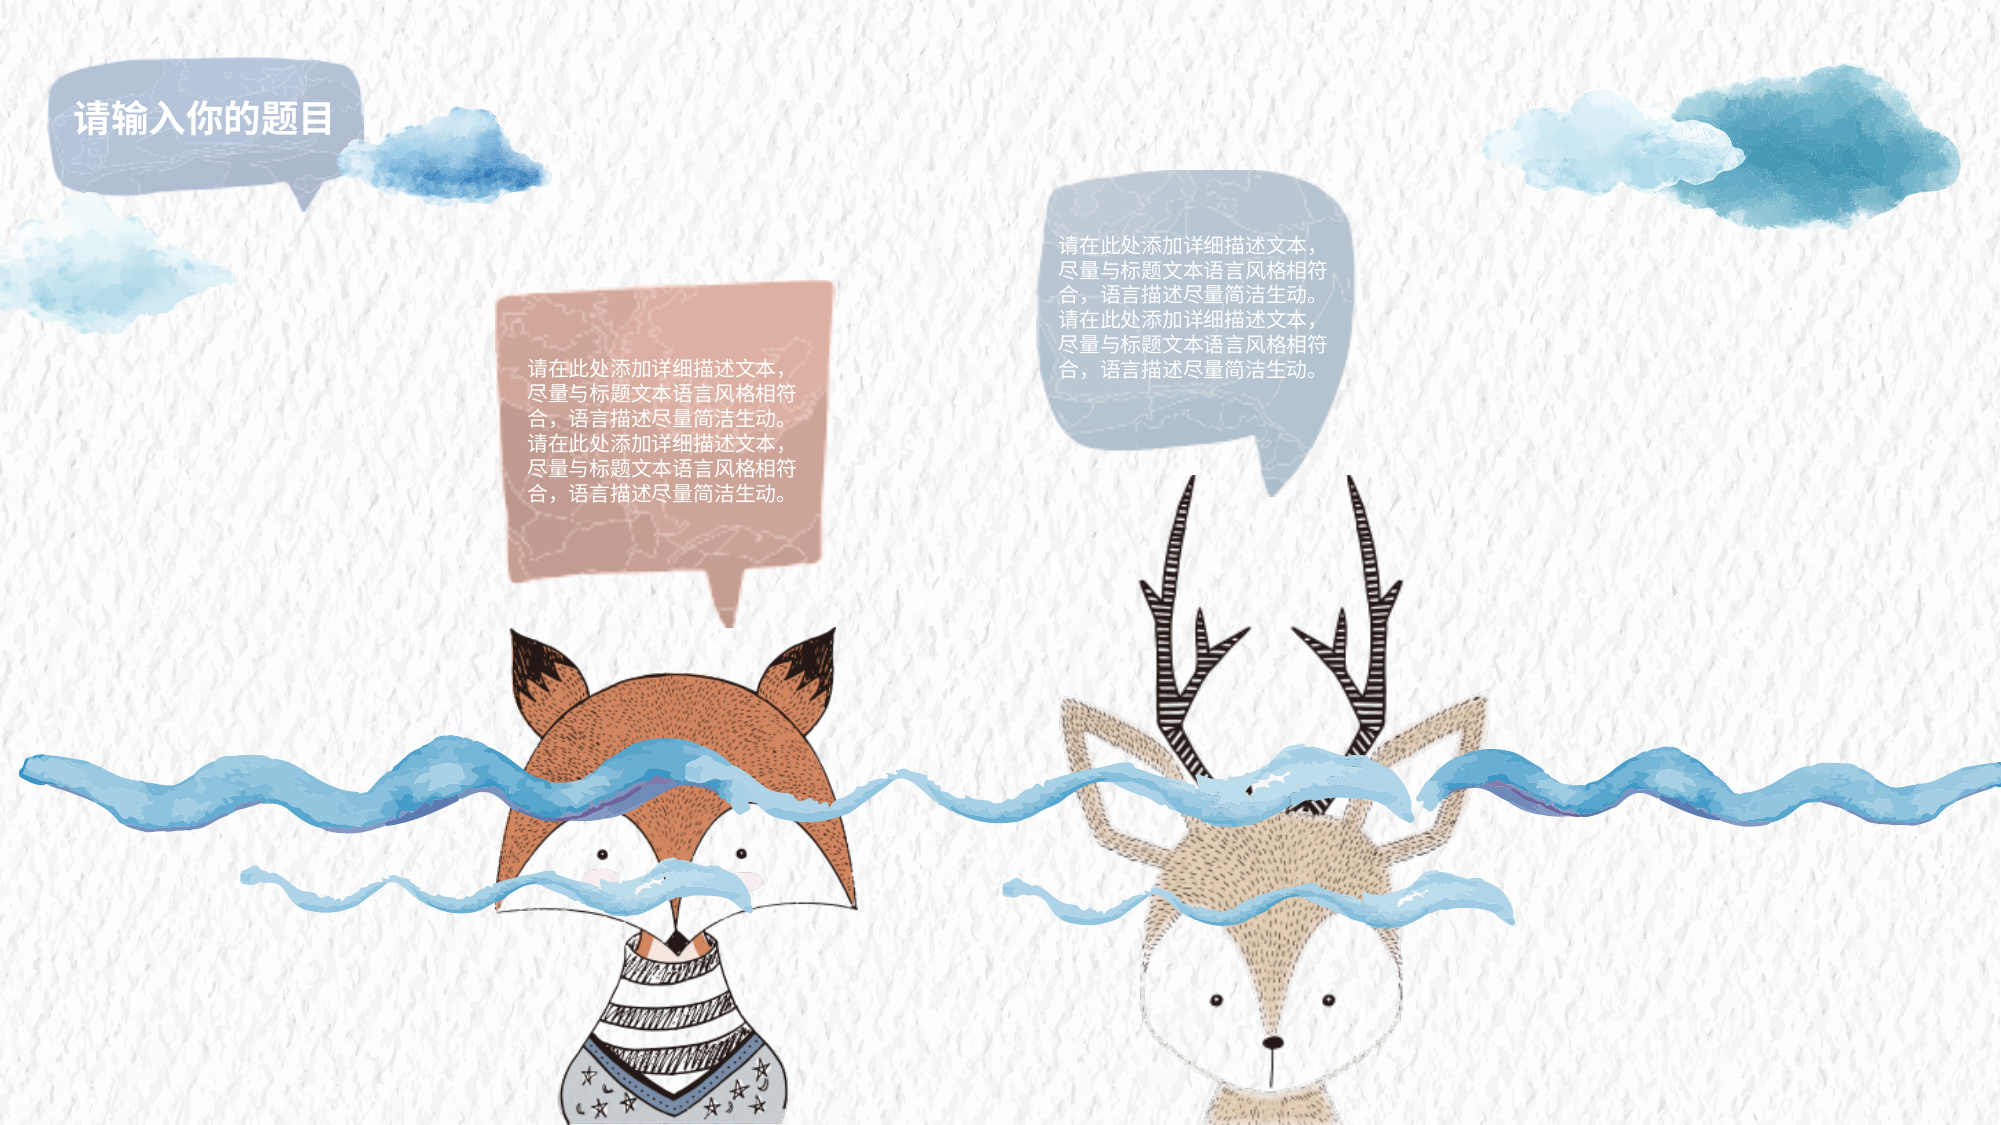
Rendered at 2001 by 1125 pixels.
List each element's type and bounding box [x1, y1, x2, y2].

text_box [495, 280, 836, 628]
picture [0, 0, 2000, 1125]
text_box [46, 57, 364, 212]
text_box [1036, 170, 1357, 497]
